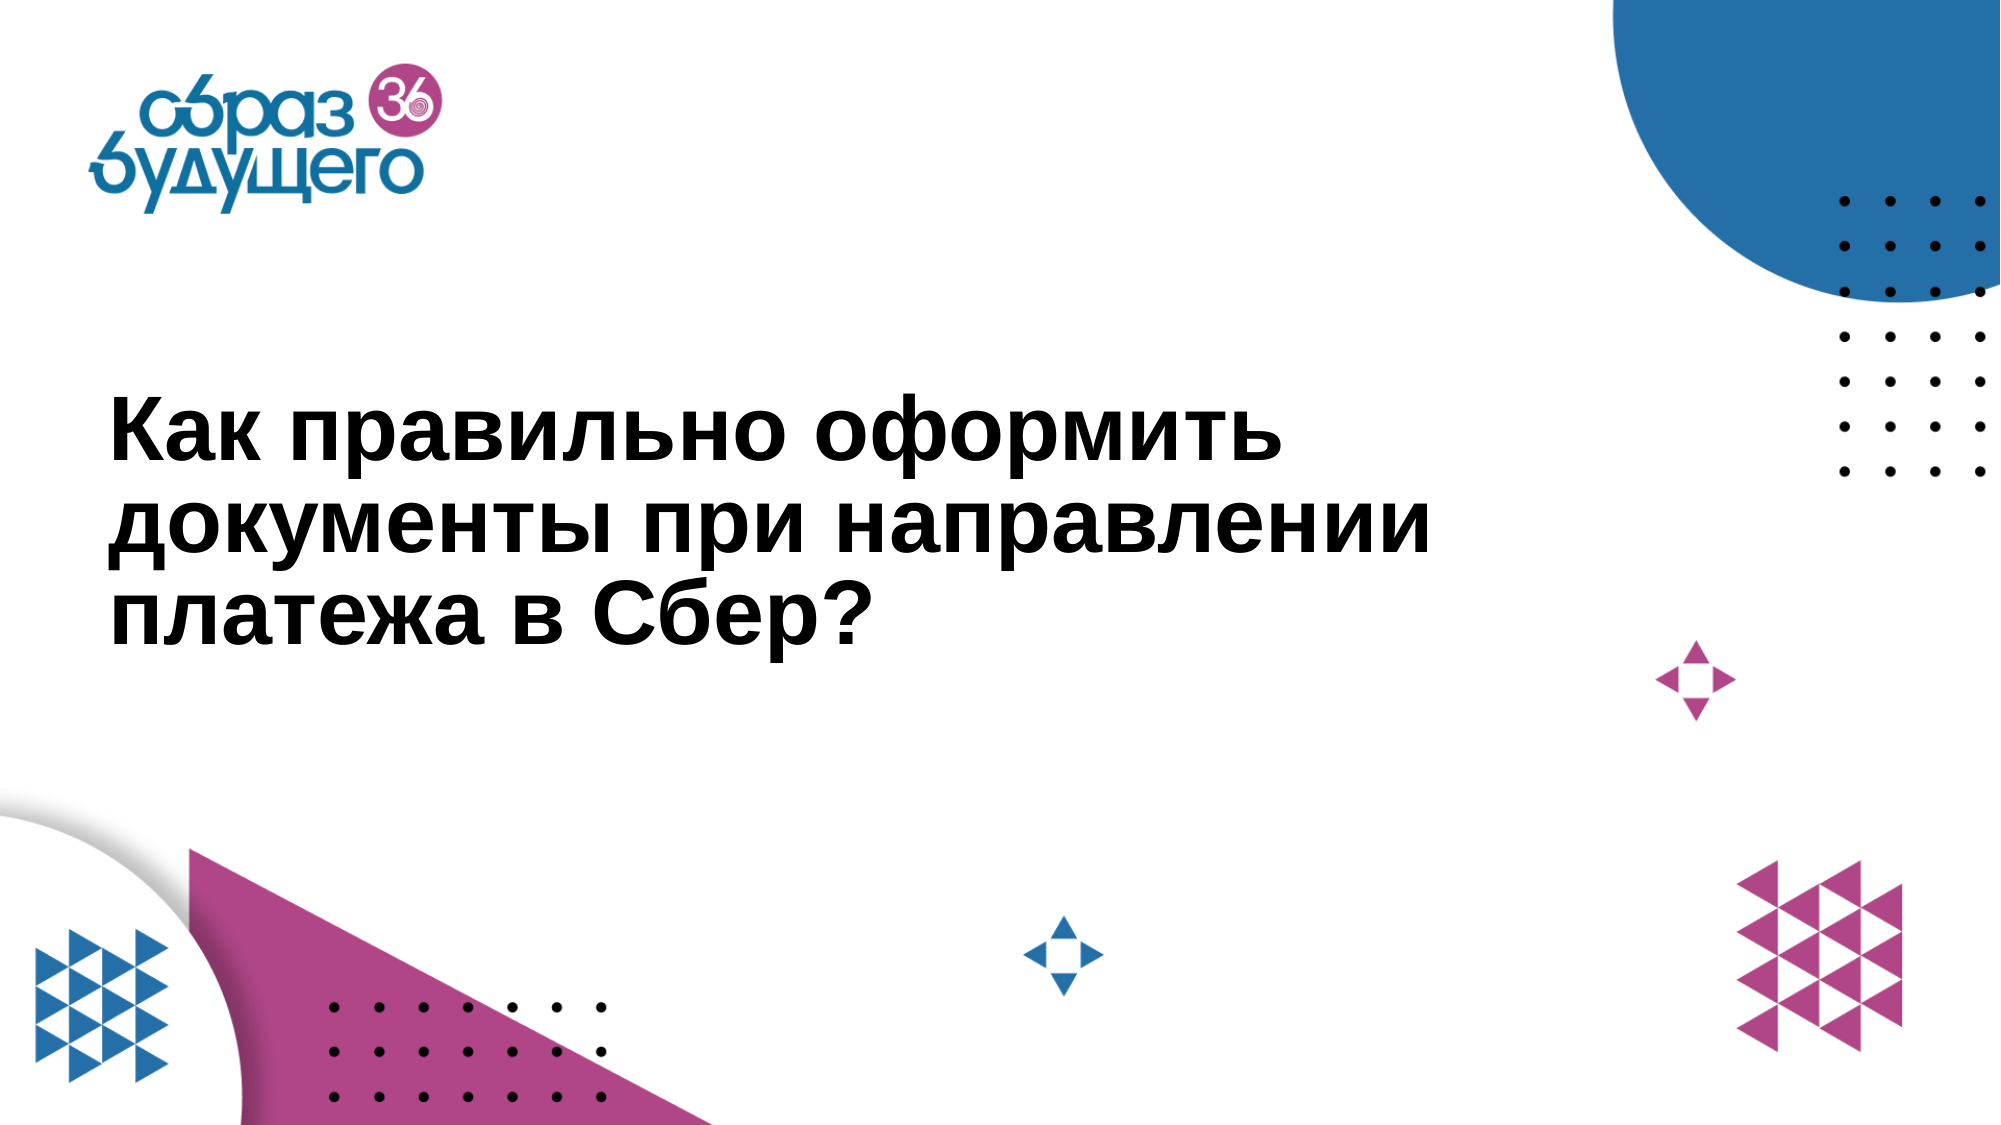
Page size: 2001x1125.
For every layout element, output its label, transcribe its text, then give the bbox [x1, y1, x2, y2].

title Как правильно оформить документы при направлении платежа в Сбер? [93, 378, 1678, 850]
picture [0, 0, 2000, 1125]
